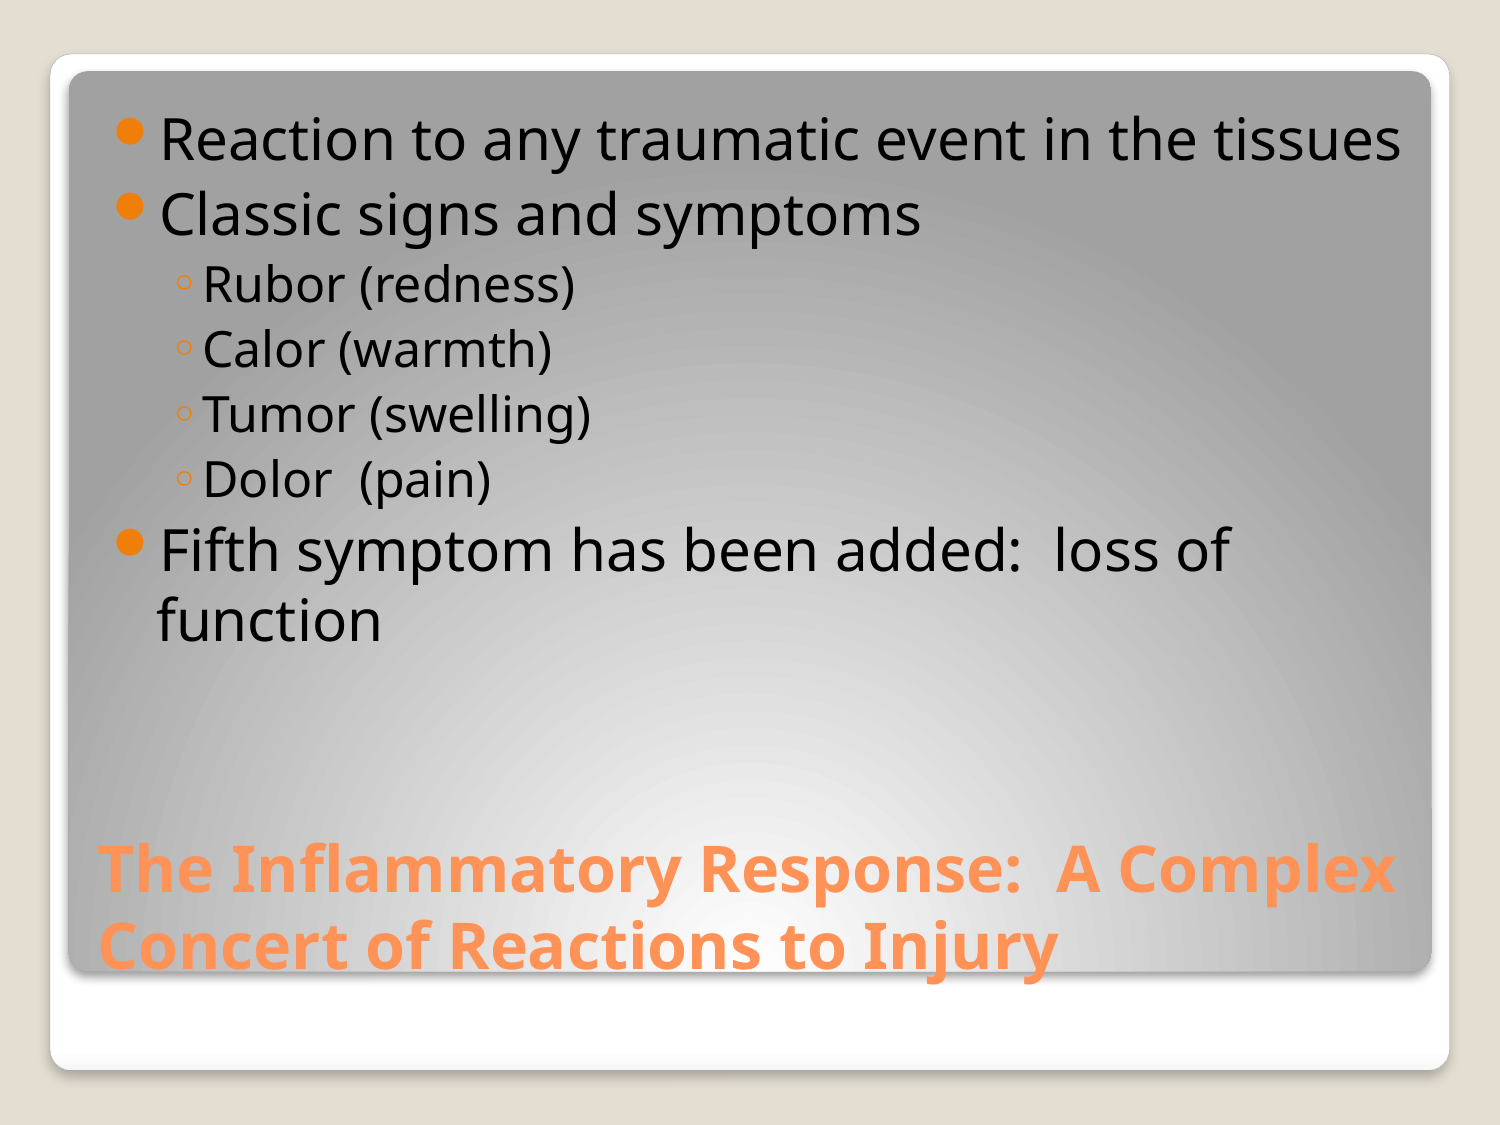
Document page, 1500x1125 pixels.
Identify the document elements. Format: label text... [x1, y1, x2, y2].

title The Inflammatory Response: A Complex Concert of Reactions to Injury [82, 817, 1425, 990]
list Reaction to any traumatic event in the tissues Classic signs and symptoms Rubor (redness) Calor (warmth) Tumor (swelling) Dolor (pain) Fifth symptom has been added: loss of function [82, 86, 1425, 774]
